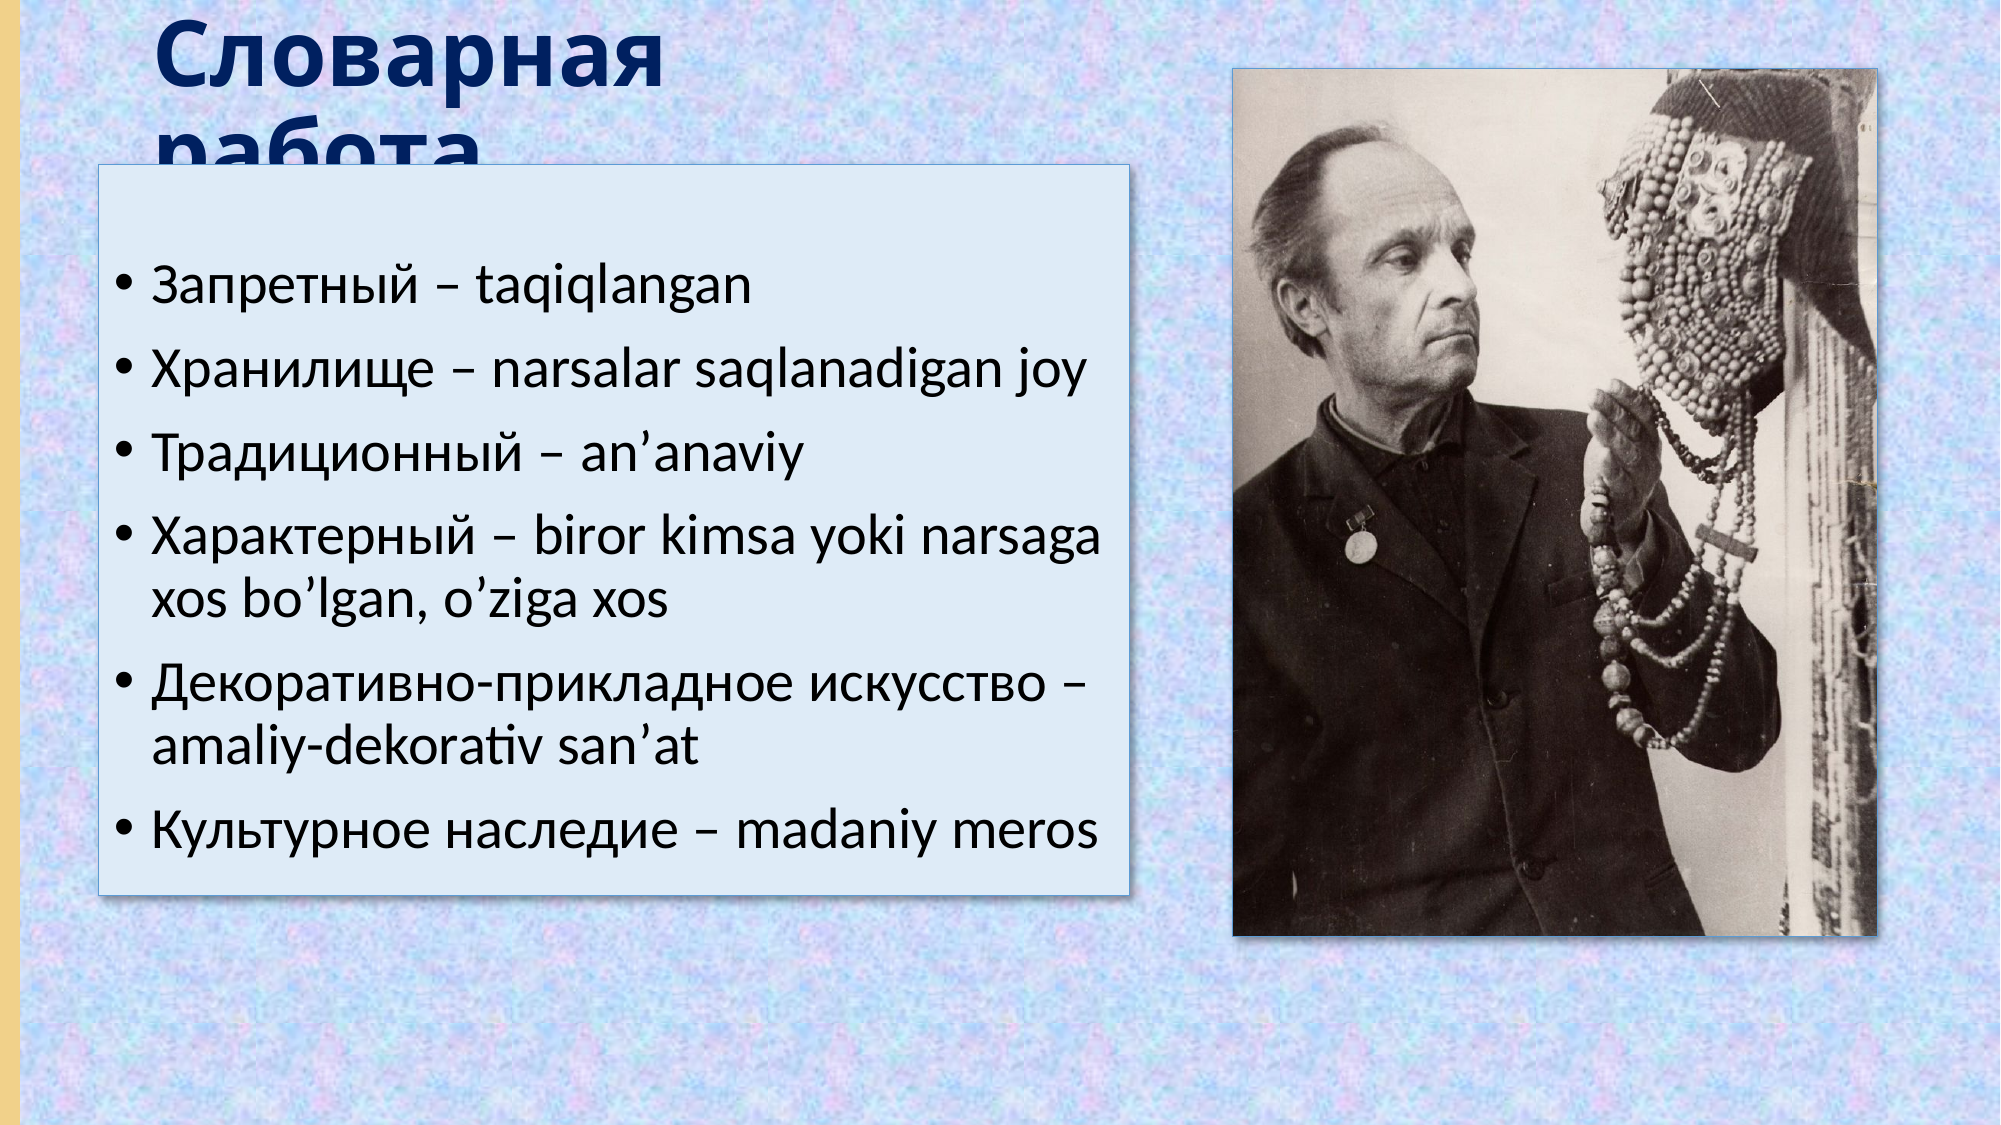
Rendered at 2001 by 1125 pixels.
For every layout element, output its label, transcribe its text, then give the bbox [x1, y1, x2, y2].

title Словарная работа [137, 34, 1010, 162]
picture [20, 0, 2001, 1125]
list Запретный – taqiqlangan Хранилище – narsalar saqlanadigan joy Традиционный – an’anaviy Характерный – biror kimsa yoki narsaga xos bo’lgan, o’ziga xos Декоративно-прикладное искусство – amaliy-dekorativ san’at Культурное наследие – madaniy meros [98, 164, 1130, 896]
